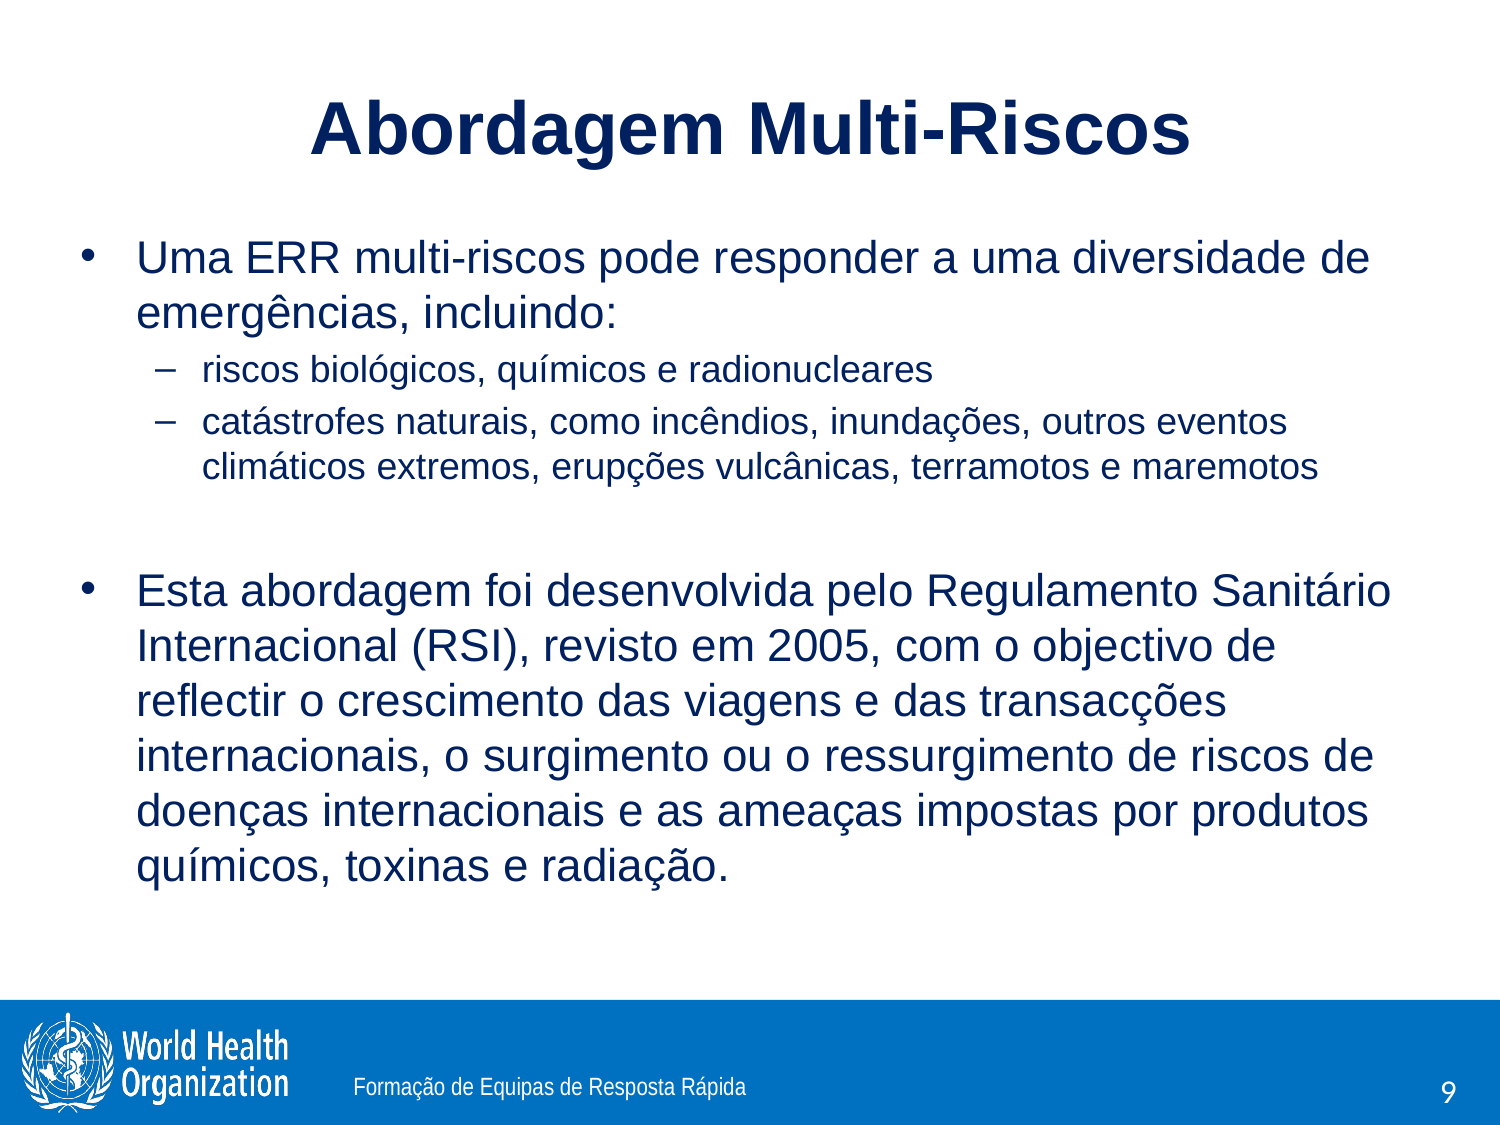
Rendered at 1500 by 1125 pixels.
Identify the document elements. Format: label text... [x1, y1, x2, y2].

picture [21, 1012, 288, 1113]
list Uma ERR multi-riscos pode responder a uma diversidade de emergências, incluindo: riscos biológicos, químicos e radionucleares catástrofes naturais, como incêndios, inundações, outros eventos climáticos extremos, erupções vulcânicas, terramotos e maremotos Esta abordagem foi desenvolvida pelo Regulamento Sanitário Internacional (RSI), revisto em 2005, com o objectivo de reflectir o crescimento das viagens e das transacções internacionais, o surgimento ou o ressurgimento de riscos de doenças internacionais e as ameaças impostas por produtos químicos, toxinas e radiação. [64, 219, 1415, 1029]
title Abordagem Multi-Riscos [76, 30, 1427, 219]
